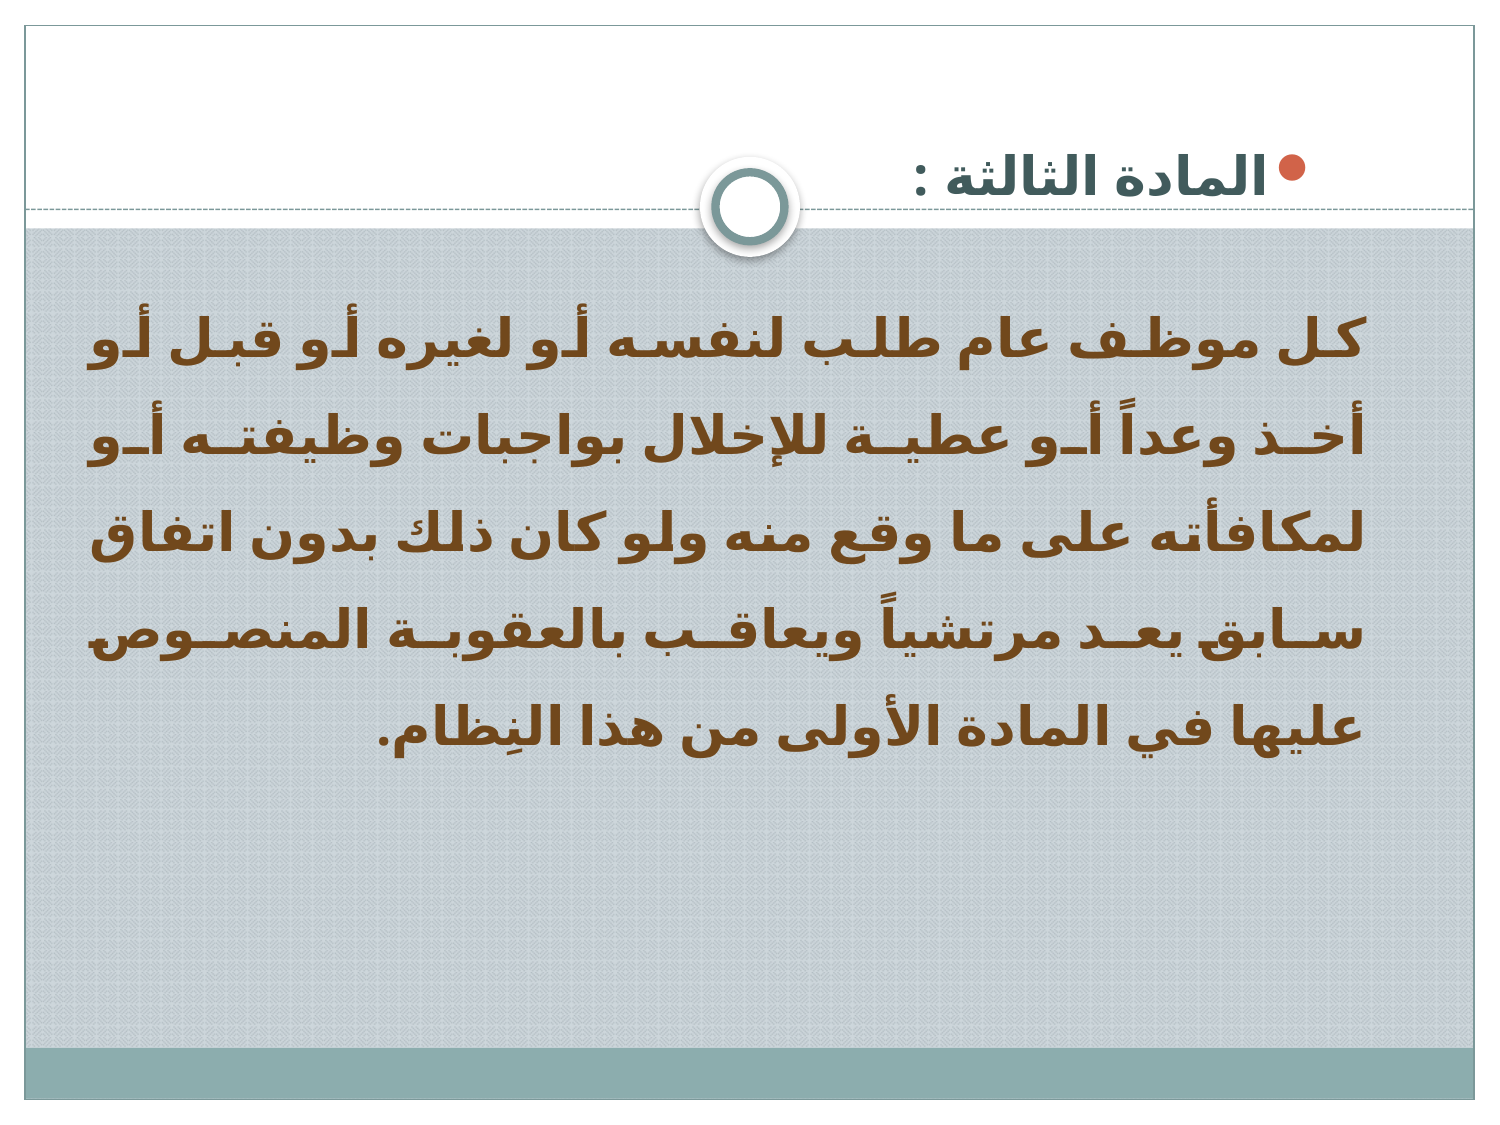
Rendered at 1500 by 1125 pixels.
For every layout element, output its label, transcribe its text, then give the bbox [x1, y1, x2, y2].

list المادة الثالثة : كل موظف عام طلب لنفسه أو لغيره أو قبل أو أخذ وعداً أو عطية للإخلال بواجبات وظيفته أو لمكافأته على ما وقع منه ولو كان ذلك بدون اتفاق سابق يعد مرتشياً ويعاقب بالعقوبة المنصوص عليها في المادة الأولى من هذا النِظام. [75, 101, 1425, 1005]
